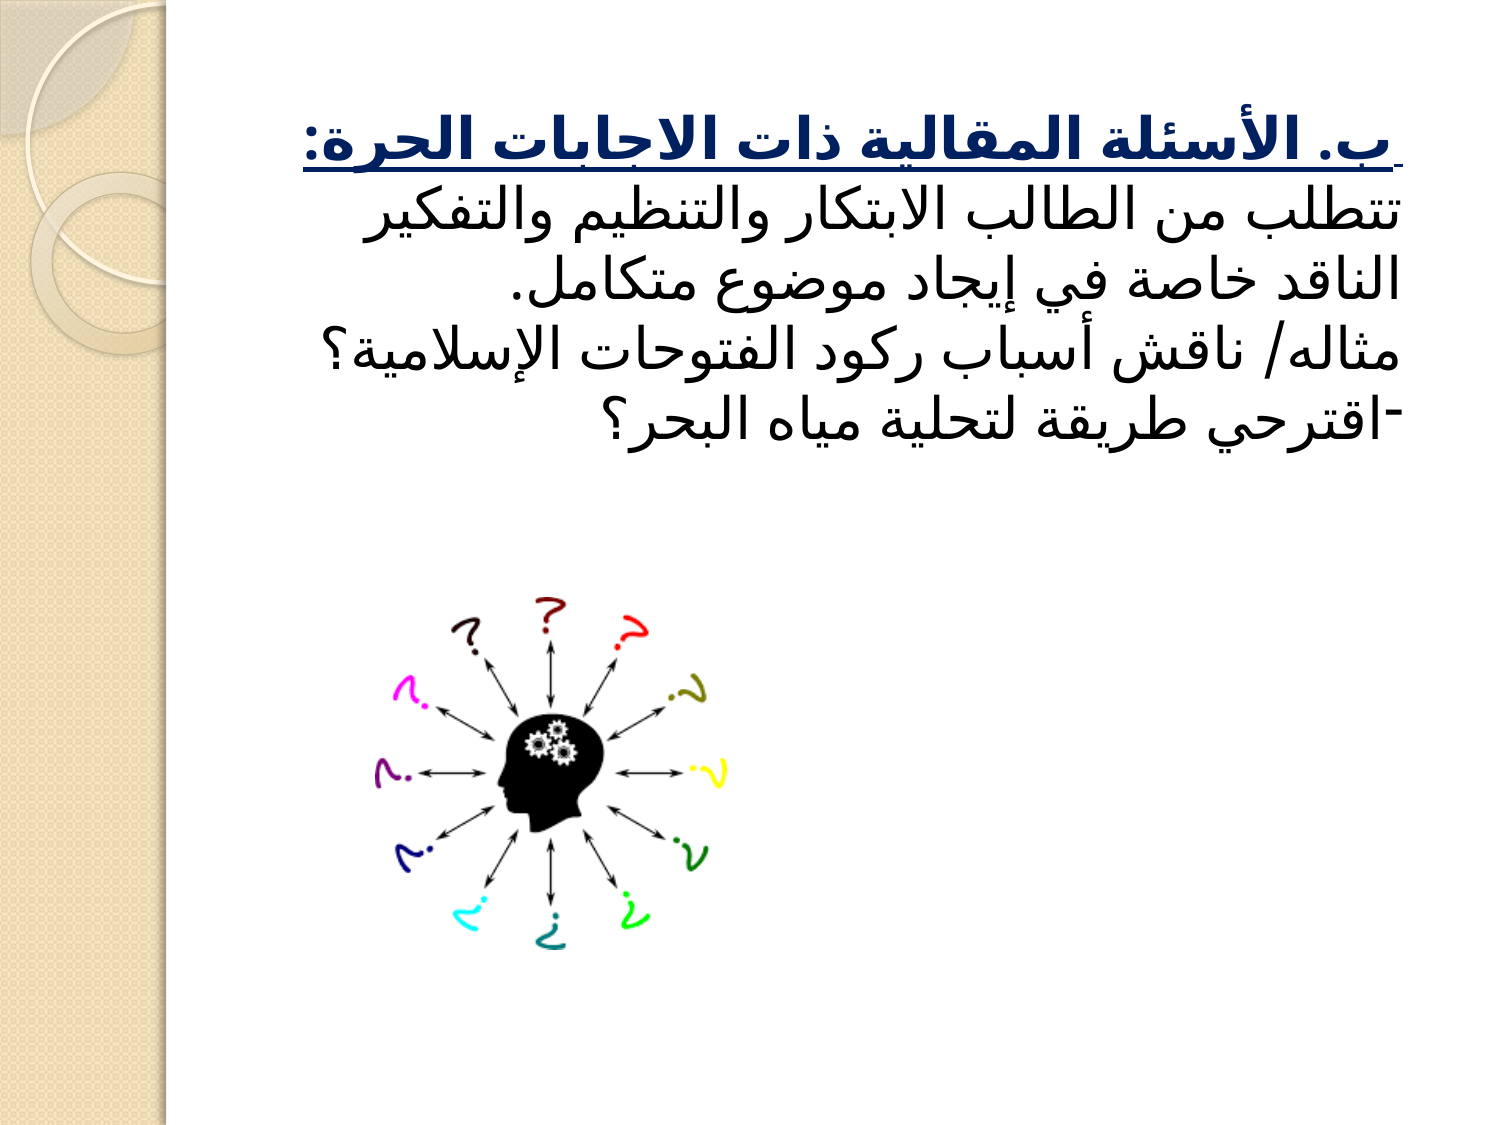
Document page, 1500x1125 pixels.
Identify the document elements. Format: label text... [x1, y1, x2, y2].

picture [374, 597, 727, 950]
text_box ب. الأسئلة المقالية ذات الاجابات الحرة: تتطلب من الطالب الابتكار والتنظيم والتفكير الناقد خاصة في إيجاد موضوع متكامل. مثاله/ ناقش أسباب ركود الفتوحات الإسلامية؟ اقترحي طريقة لتحلية مياه البحر؟ [281, 93, 1418, 459]
